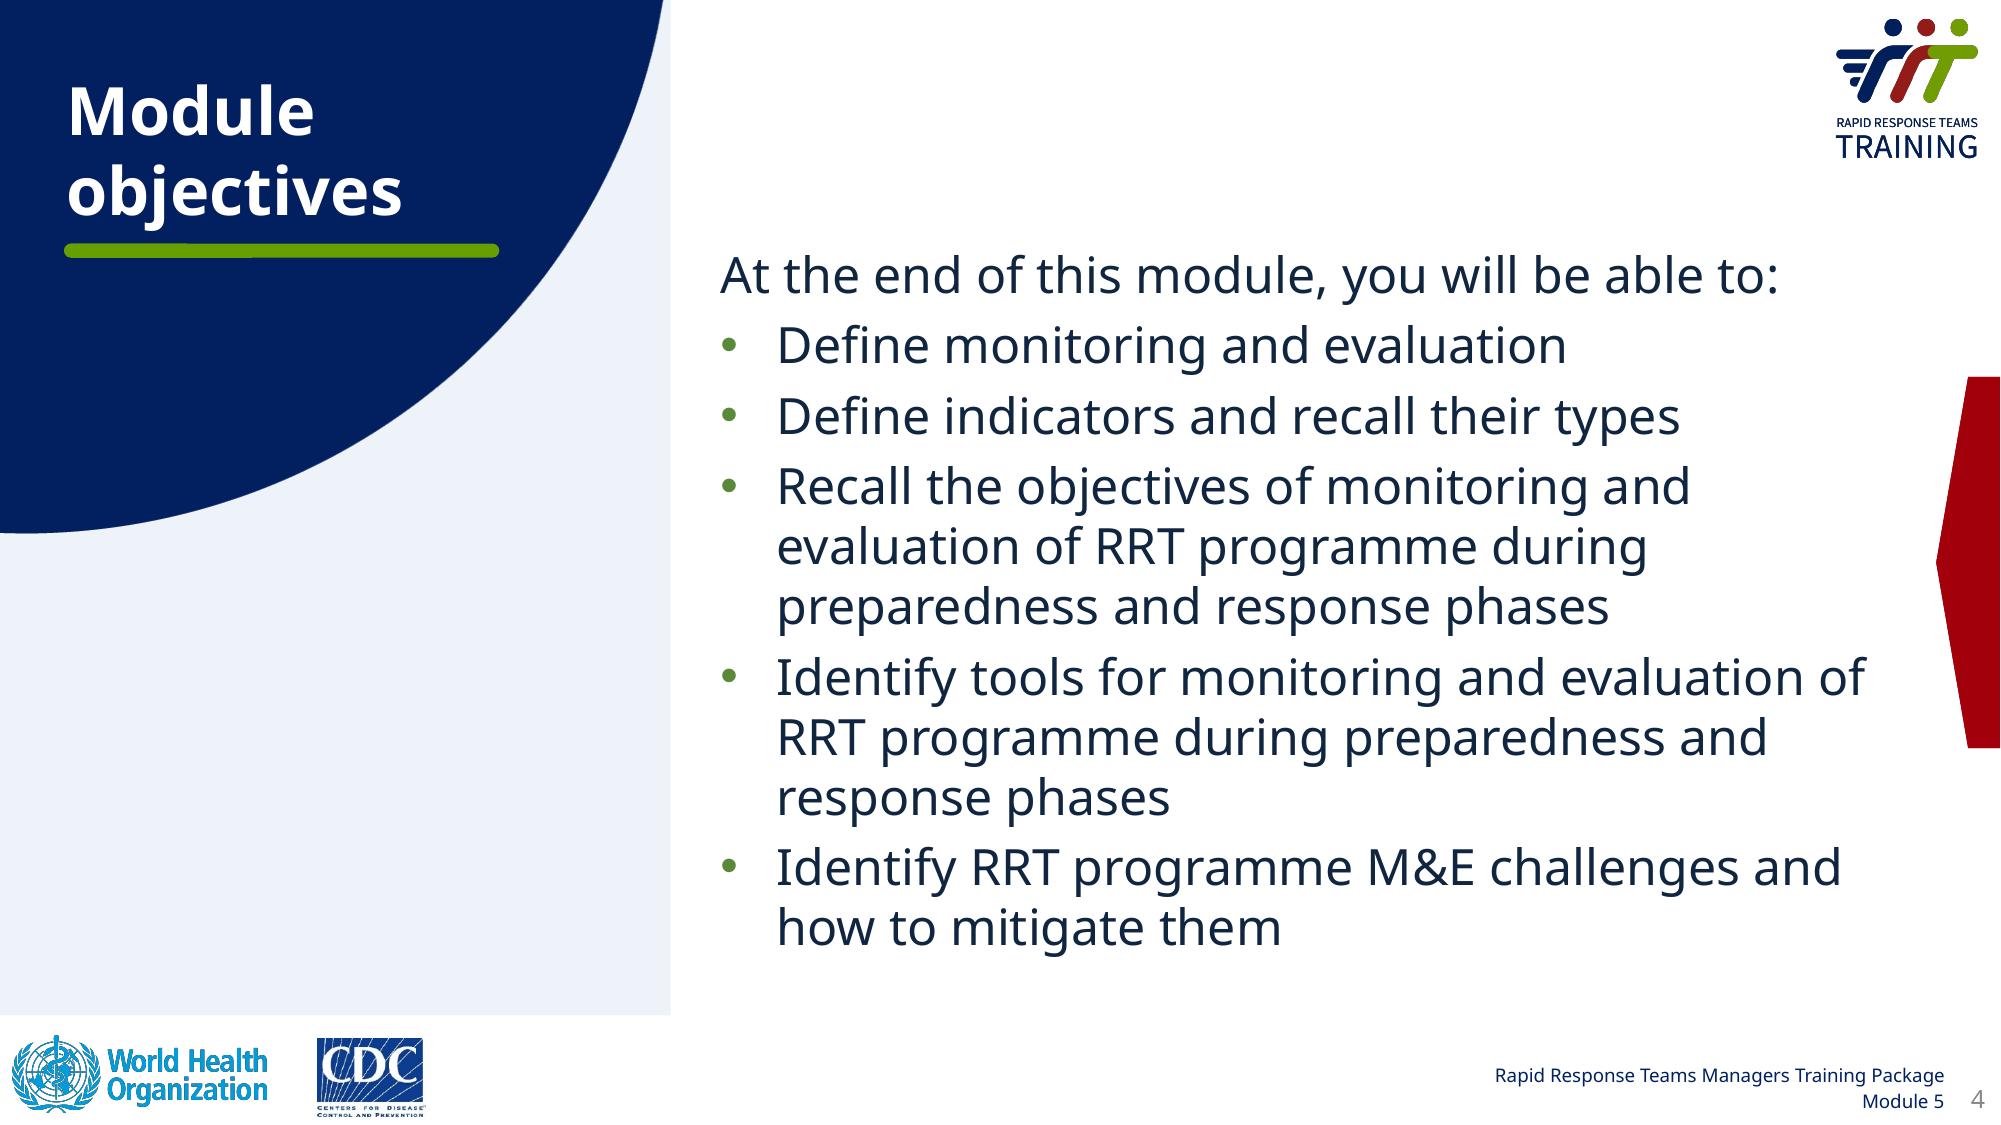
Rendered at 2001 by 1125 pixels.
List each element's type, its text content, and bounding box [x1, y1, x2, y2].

picture [46, 1056, 54, 1062]
picture [22, 1062, 26, 1077]
picture [317, 1038, 426, 1117]
text_box [1936, 376, 2000, 749]
picture [59, 1035, 267, 1113]
picture [24, 1054, 36, 1087]
picture [30, 1083, 37, 1091]
picture [50, 1108, 62, 1113]
picture [34, 1054, 43, 1078]
text_box At the end of this module, you will be able to: Define monitoring and evaluation Define indicators and recall their types Recall the objectives of monitoring and evaluation of RRT programme during preparedness and response phases Identify tools for monitoring and evaluation of RRT programme during preparedness and response phases Identify RRT programme M&E challenges and how to mitigate them [712, 236, 1889, 964]
picture [12, 1083, 48, 1113]
text_box 4 [1557, 1076, 1993, 1121]
picture [40, 1062, 47, 1070]
picture [12, 1035, 54, 1068]
picture [71, 1053, 90, 1091]
picture [36, 1088, 78, 1105]
picture [0, 0, 670, 538]
text_box Module objectives [59, 61, 531, 237]
picture [1835, 19, 1978, 167]
